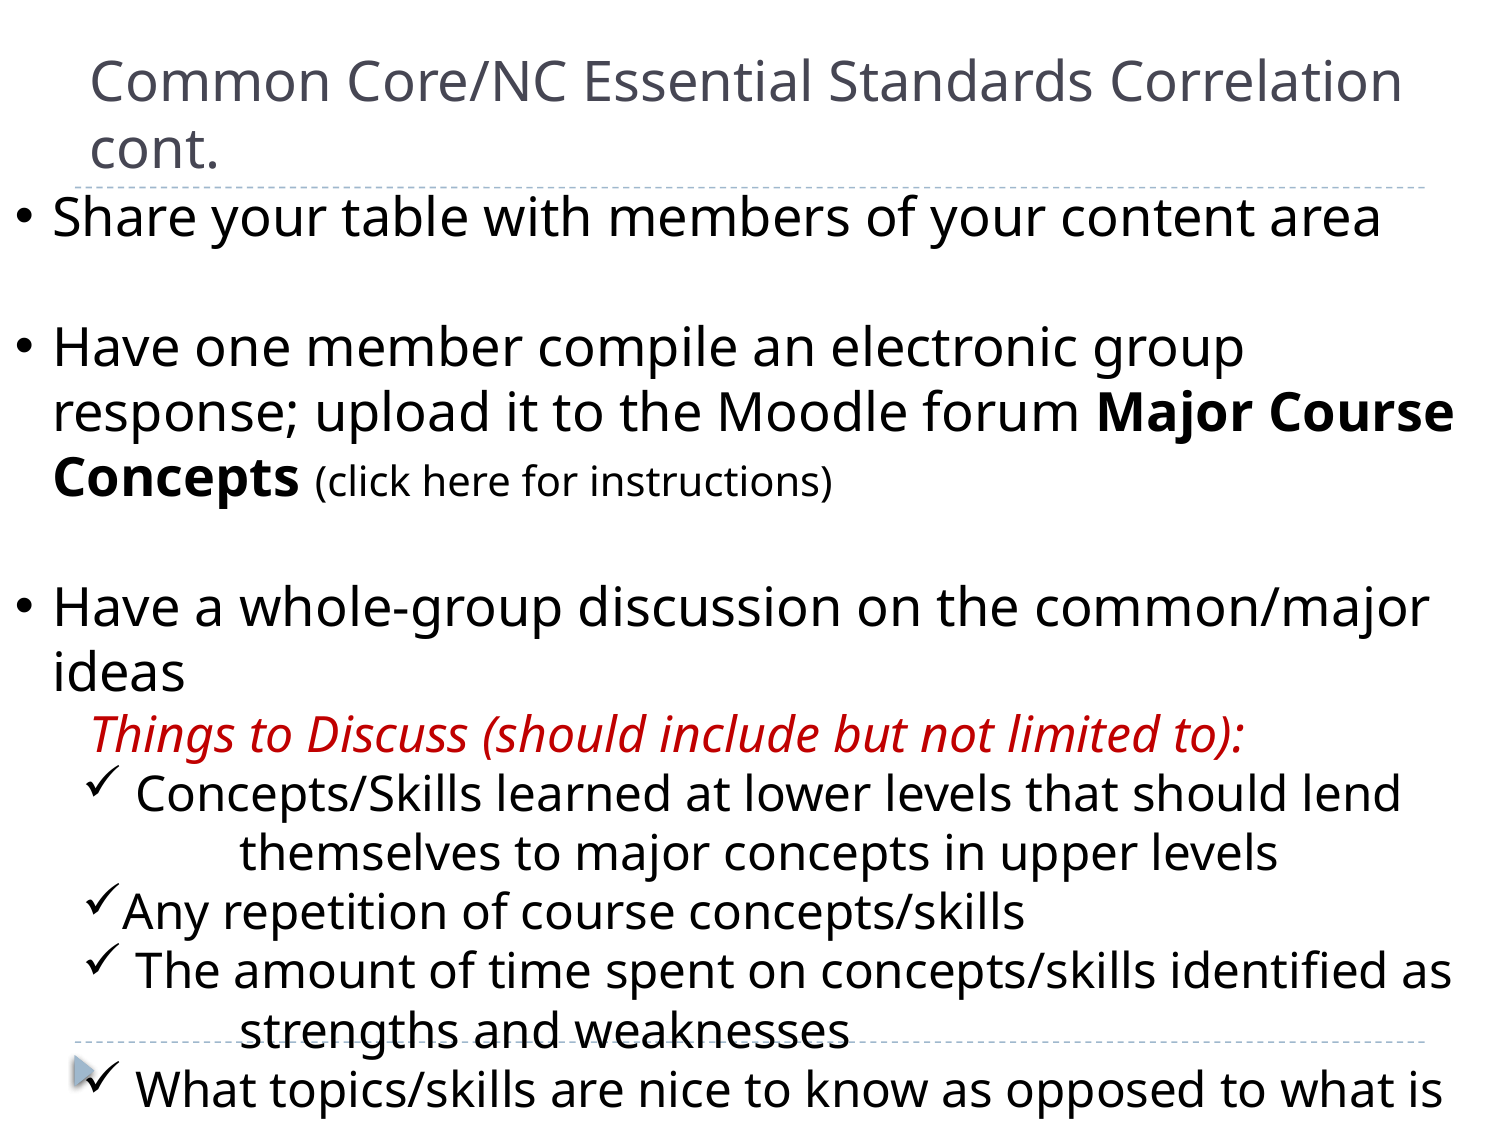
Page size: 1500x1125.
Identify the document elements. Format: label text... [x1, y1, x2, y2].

text_box Share your table with members of your content area Have one member compile an electronic group response; upload it to the Moodle forum Major Course Concepts (click here for instructions) Have a whole-group discussion on the common/major ideas Things to Discuss (should include but not limited to): Concepts/Skills learned at lower levels that should lend themselves to major concepts in upper levels Any repetition of course concepts/skills The amount of time spent on concepts/skills identified as strengths and weaknesses What topics/skills are nice to know as opposed to what is essential? [0, 174, 1500, 1125]
title Common Core/NC Essential Standards Correlation cont. [75, 37, 1425, 174]
